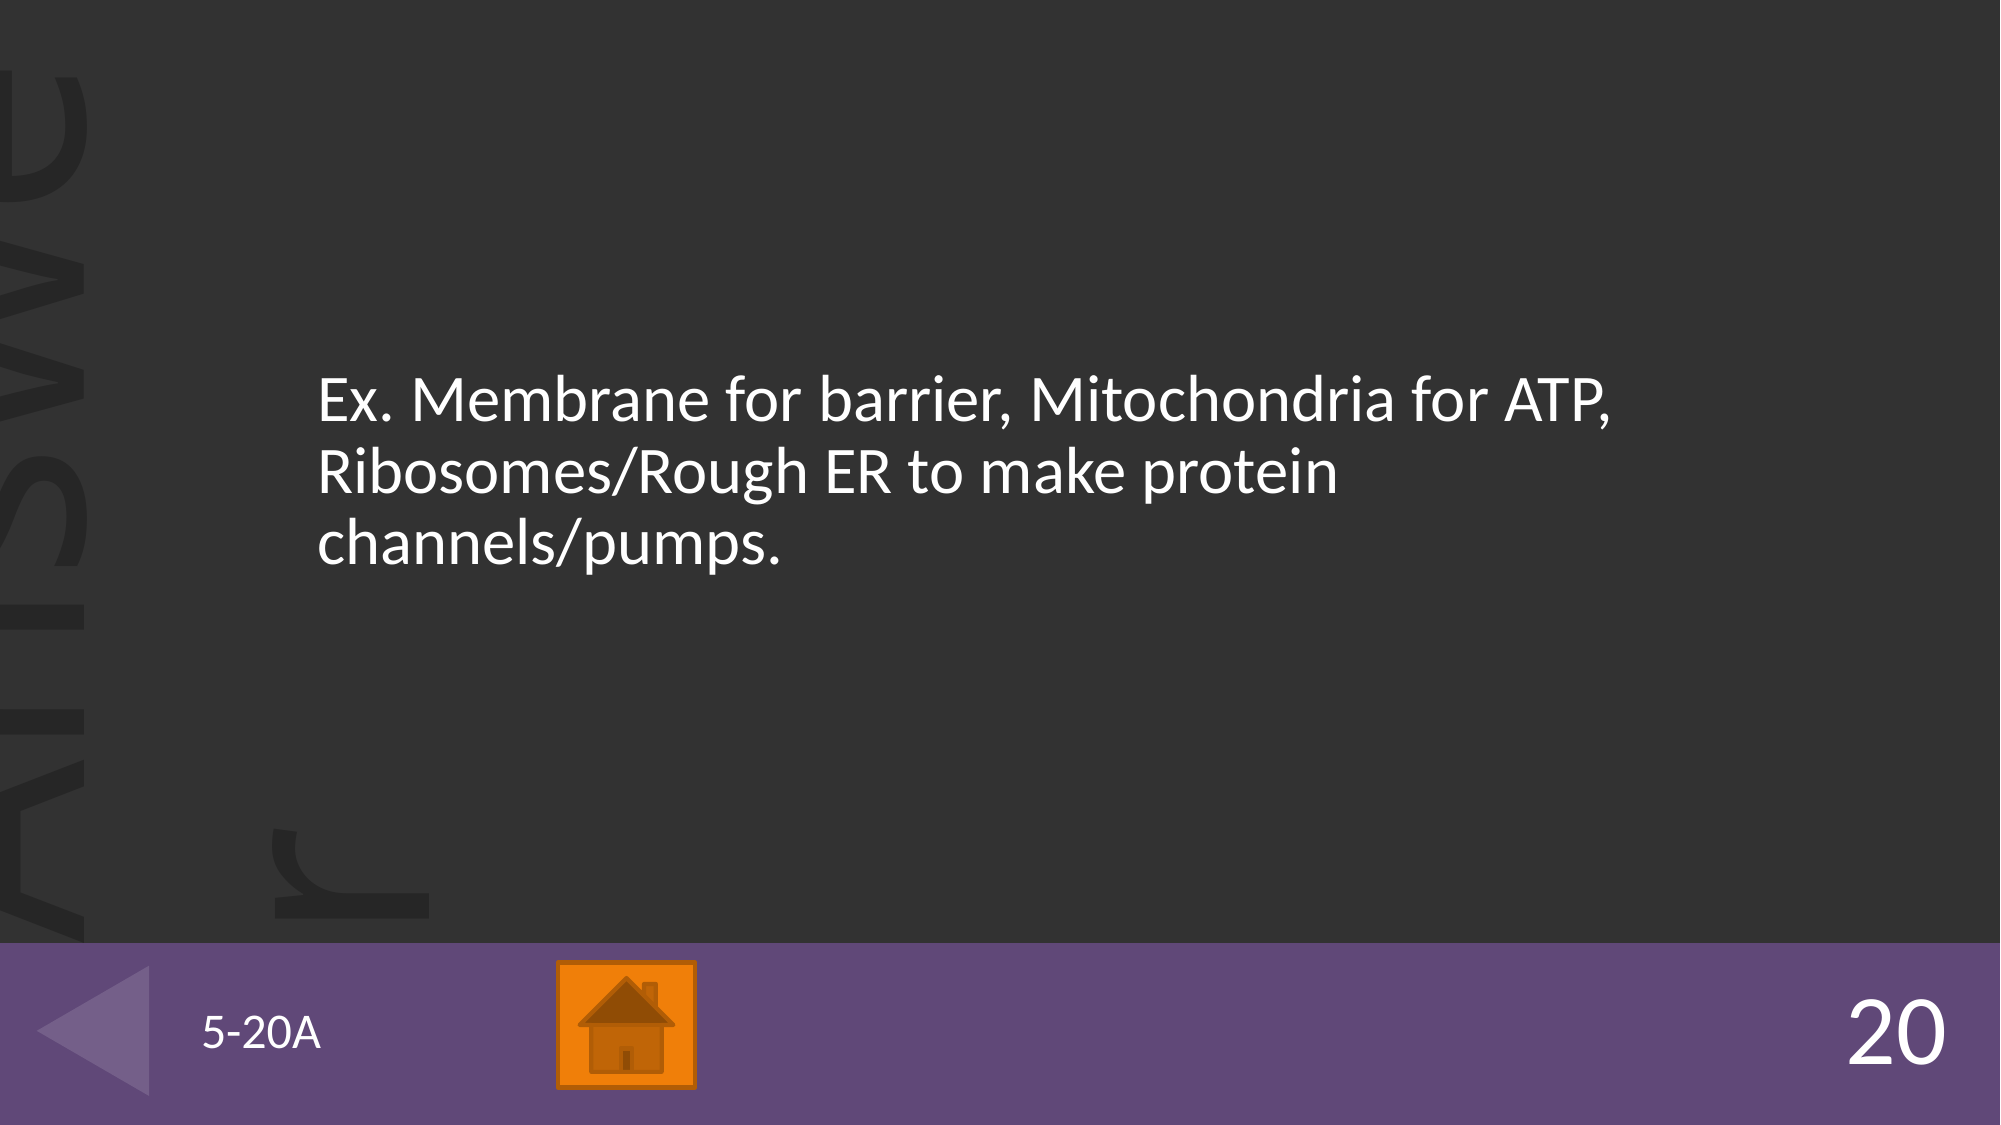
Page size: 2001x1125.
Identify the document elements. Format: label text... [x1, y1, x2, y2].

text_box [556, 960, 697, 1090]
list 20 [1494, 967, 1963, 1097]
title 5-20A [185, 967, 1494, 1097]
list Ex. Membrane for barrier, Mitochondria for ATP, Ribosomes/Rough ER to make protein channels/pumps. [302, 307, 1760, 636]
